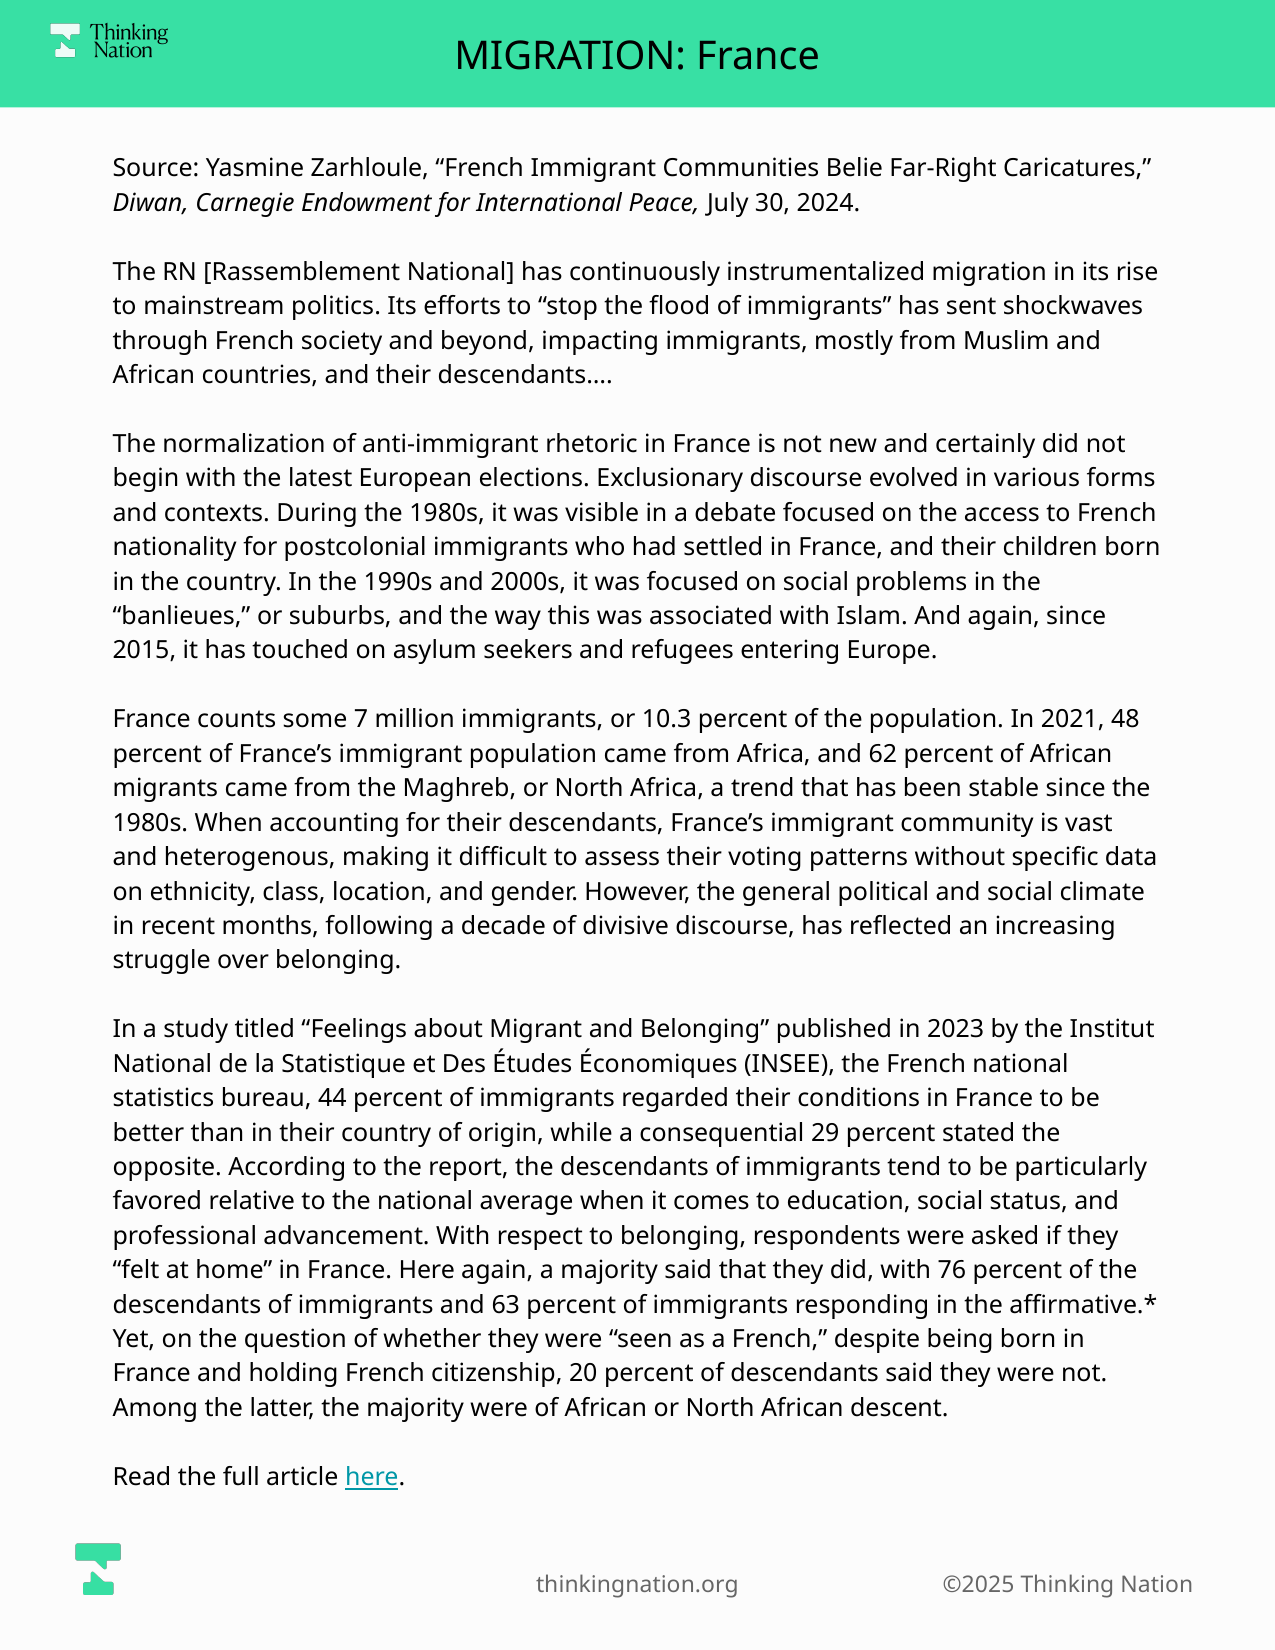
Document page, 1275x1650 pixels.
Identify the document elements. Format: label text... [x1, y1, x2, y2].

text_box ©2025 Thinking Nation [907, 1553, 1210, 1605]
picture [62, 1533, 134, 1605]
text_box Source: Yasmine Zarhloule, “French Immigrant Communities Belie Far-Right Caricatures,” Diwan, Carnegie Endowment for International Peace, July 30, 2024. The RN [Rassemblement National] has continuously instrumentalized migration in its rise to mainstream politics. Its efforts to “stop the flood of immigrants” has sent shockwaves through French society and beyond, impacting immigrants, mostly from Muslim and African countries, and their descendants…. The normalization of anti-immigrant rhetoric in France is not new and certainly did not begin with the latest European elections. Exclusionary discourse evolved in various forms and contexts. During the 1980s, it was visible in a debate focused on the access to French nationality for postcolonial immigrants who had settled in France, and their children born in the country. In the 1990s and 2000s, it was focused on social problems in the “banlieues,” or suburbs, and the way this was associated with Islam. And again, since 2015, it has touched on asylum seekers and refugees entering Europe. France counts some 7 million immigrants, or 10.3 percent of the population. In 2021, 48 percent of France’s immigrant population came from Africa, and 62 percent of African migrants came from the Maghreb, or North Africa, a trend that has been stable since the 1980s. When accounting for their descendants, France’s immigrant community is vast and heterogenous, making it difficult to assess their voting patterns without specific data on ethnicity, class, location, and gender. However, the general political and social climate in recent months, following a decade of divisive discourse, has reflected an increasing struggle over belonging. In a study titled “Feelings about Migrant and Belonging” published in 2023 by the Institut National de la Statistique et Des Études Économiques (INSEE), the French national statistics bureau, 44 percent of immigrants regarded their conditions in France to be better than in their country of origin, while a consequential 29 percent stated the opposite. According to the report, the descendants of immigrants tend to be particularly favored relative to the national average when it comes to education, social status, and professional advancement. With respect to belonging, respondents were asked if they “felt at home” in France. Here again, a majority said that they did, with 76 percent of the descendants of immigrants and 63 percent of immigrants responding in the affirmative.* Yet, on the question of whether they were “seen as a French,” despite being born in France and holding French citizenship, 20 percent of descendants said they were not. Among the latter, the majority were of African or North African descent. Read the full article here. [97, 132, 1178, 1510]
text_box MIGRATION: France [0, 0, 1275, 108]
picture [36, 12, 172, 69]
text_box thinkingnation.org [486, 1553, 789, 1605]
